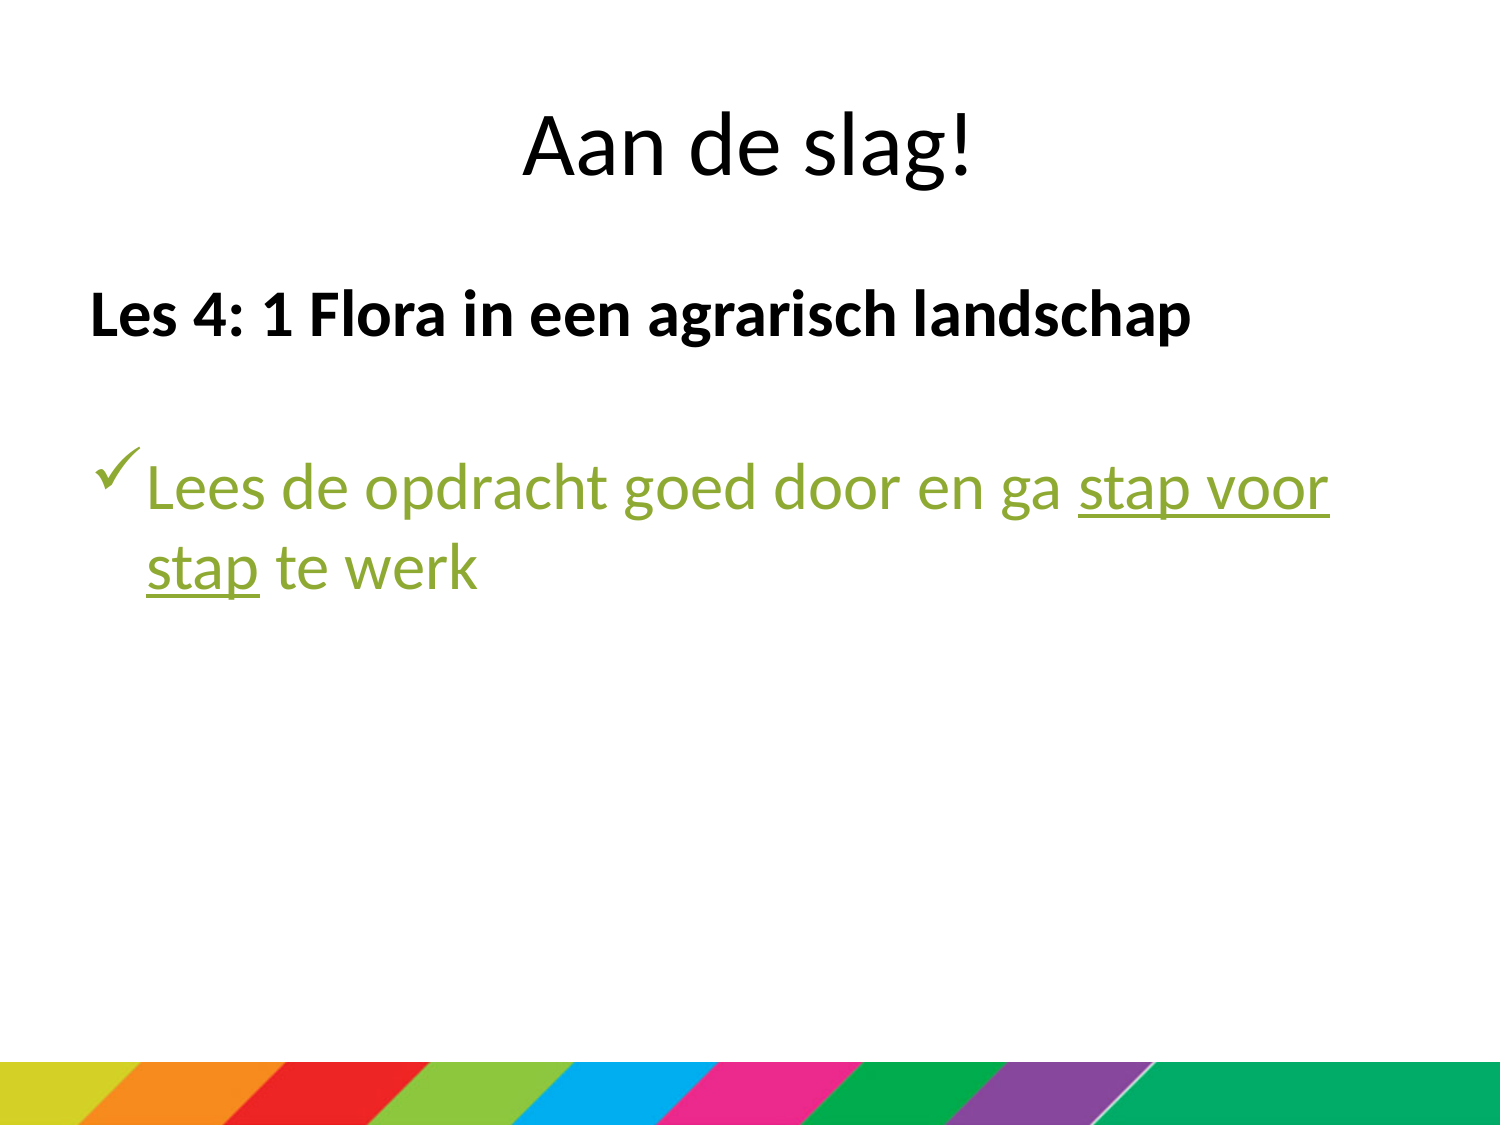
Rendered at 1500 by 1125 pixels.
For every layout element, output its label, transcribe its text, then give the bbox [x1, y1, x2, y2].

picture [656, 1062, 1500, 1125]
list Les 4: 1 Flora in een agrarisch landschap Lees de opdracht goed door en ga stap voor stap te werk [75, 262, 1425, 1000]
title Aan de slag! [75, 45, 1425, 233]
picture [0, 1062, 574, 1125]
